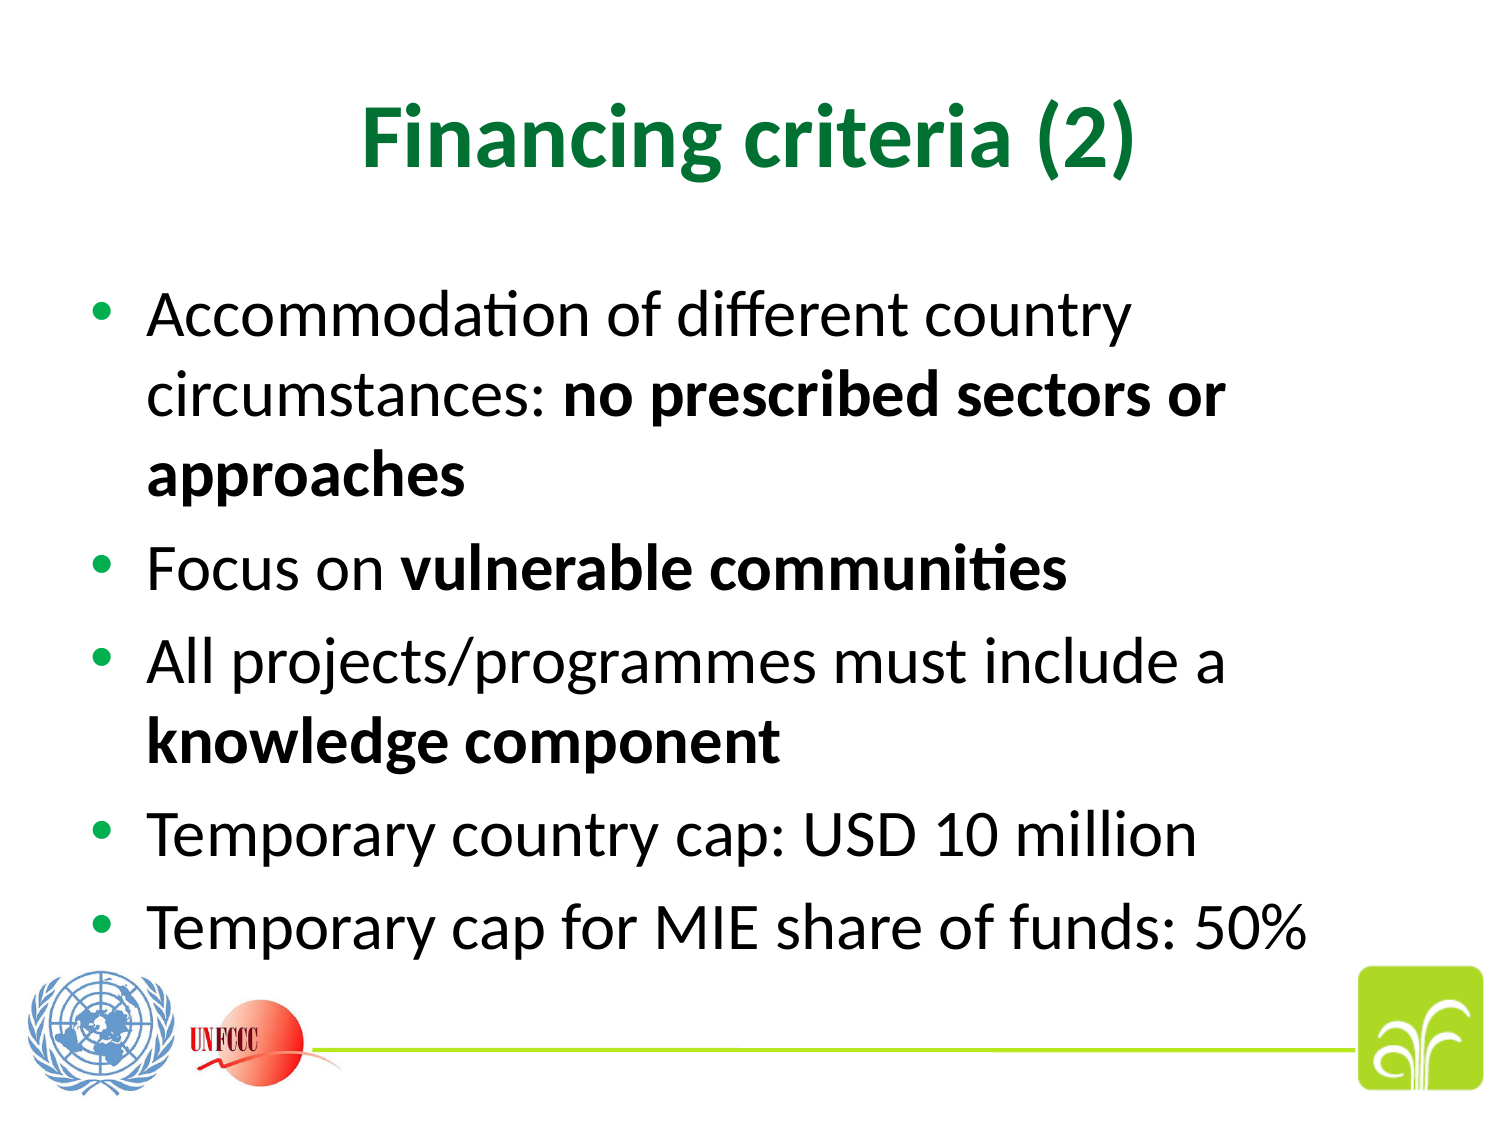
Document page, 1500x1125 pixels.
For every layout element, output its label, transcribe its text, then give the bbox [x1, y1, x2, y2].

picture [24, 962, 351, 1106]
list Accommodation of different country circumstances: no prescribed sectors or approaches Focus on vulnerable communities All projects/programmes must include a knowledge component Temporary country cap: USD 10 million Temporary cap for MIE share of funds: 50% [74, 262, 1426, 1006]
picture [1324, 948, 1500, 1105]
title Financing criteria (2) [74, 37, 1426, 226]
